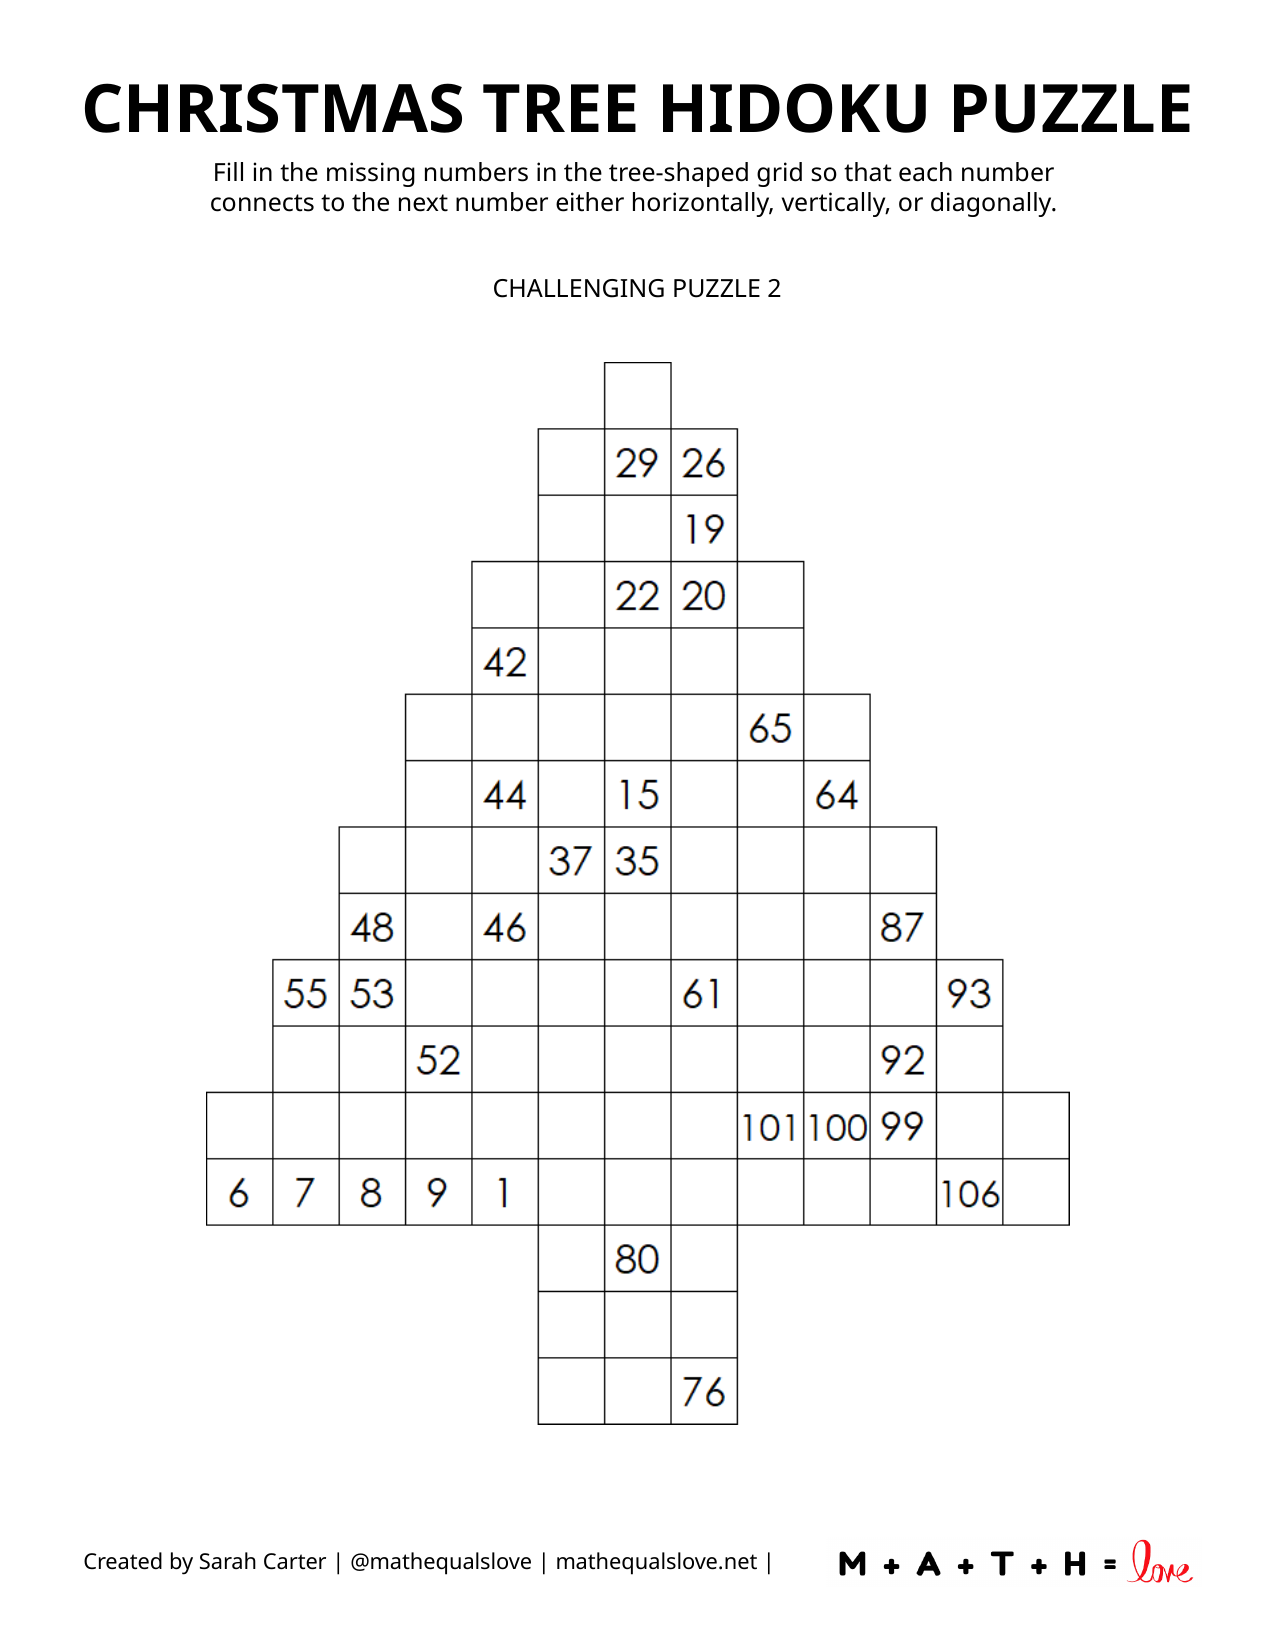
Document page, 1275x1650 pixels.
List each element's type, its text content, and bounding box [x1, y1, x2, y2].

text_box Fill in the missing numbers in the tree-shaped grid so that each number connects to the next number either horizontally, vertically, or diagonally. [0, 148, 1275, 224]
text_box Created by Sarah Carter | @mathequalslove | mathequalslove.net | [68, 1540, 826, 1582]
picture [205, 361, 1070, 1426]
text_box CHRISTMAS TREE HIDOKU PUZZLE [66, 58, 1211, 148]
text_box CHALLENGING PUZZLE 2 [205, 272, 1070, 324]
picture [826, 1536, 1203, 1588]
